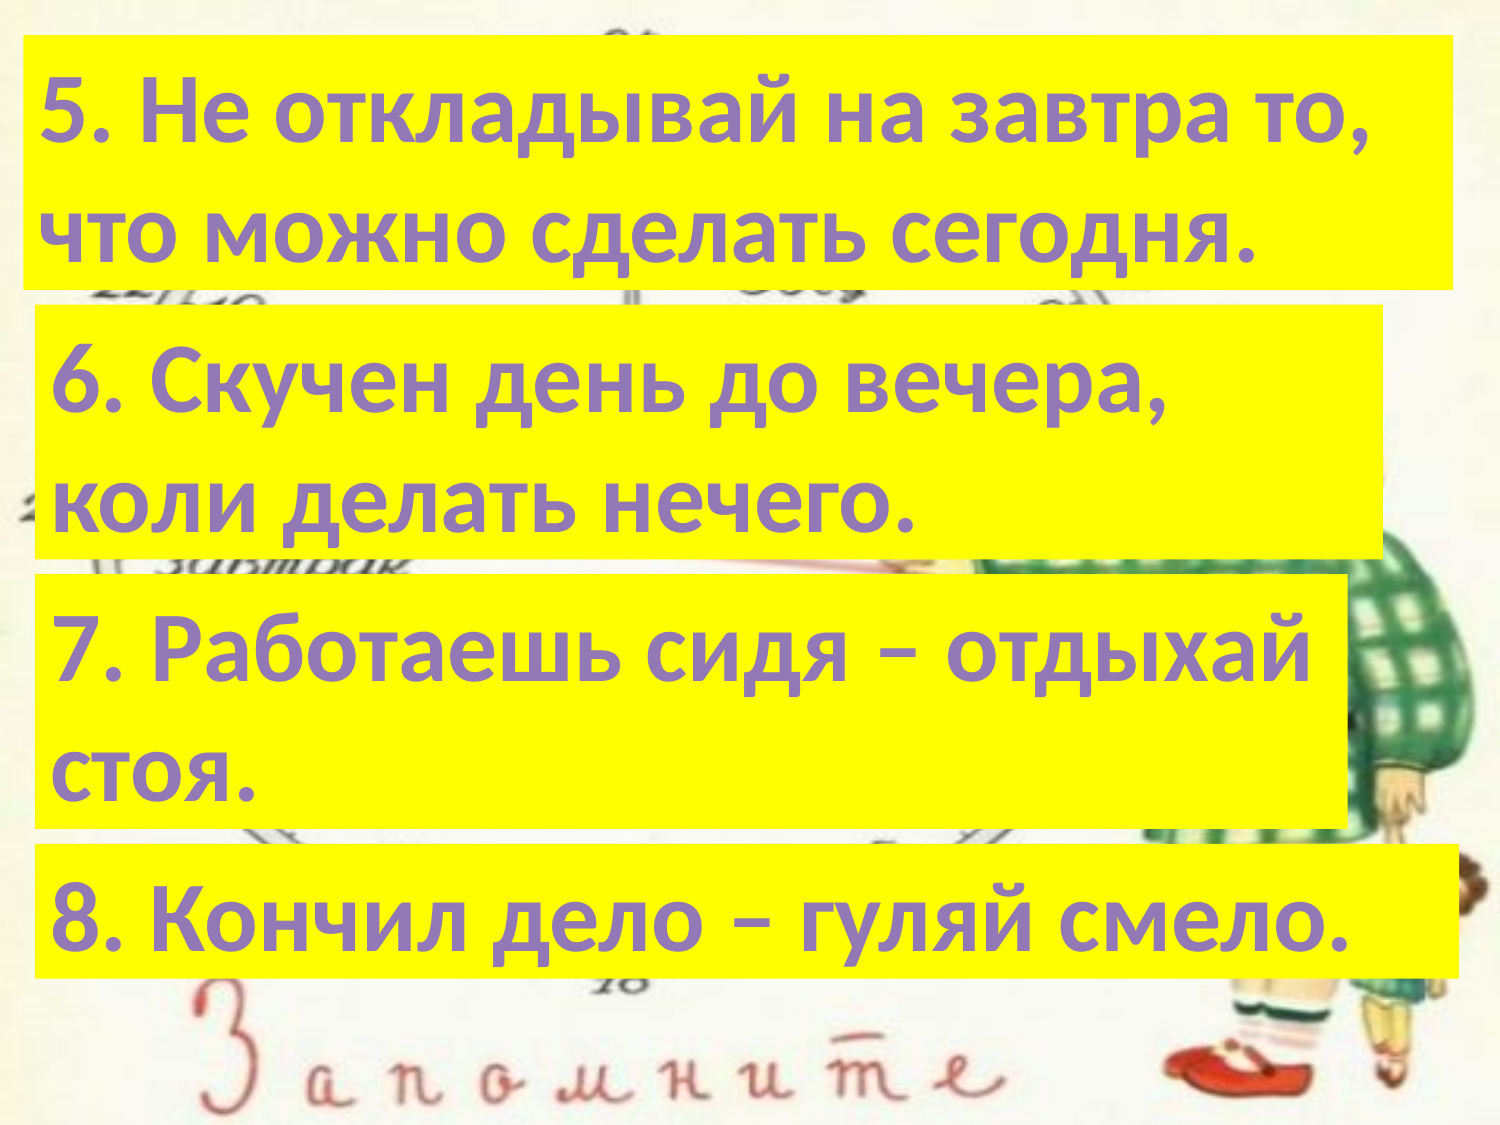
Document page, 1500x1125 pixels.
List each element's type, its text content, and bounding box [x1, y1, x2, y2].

text_box 7. Работаешь сидя – отдыхай стоя. [35, 574, 1348, 829]
text_box 6. Скучен день до вечера, коли делать нечего. [35, 304, 1383, 560]
text_box 5. Не откладывай на завтра то, что можно сделать сегодня. [23, 35, 1454, 290]
text_box 8. Кончил дело – гуляй смело. [35, 843, 1460, 979]
picture [0, 0, 1500, 1125]
